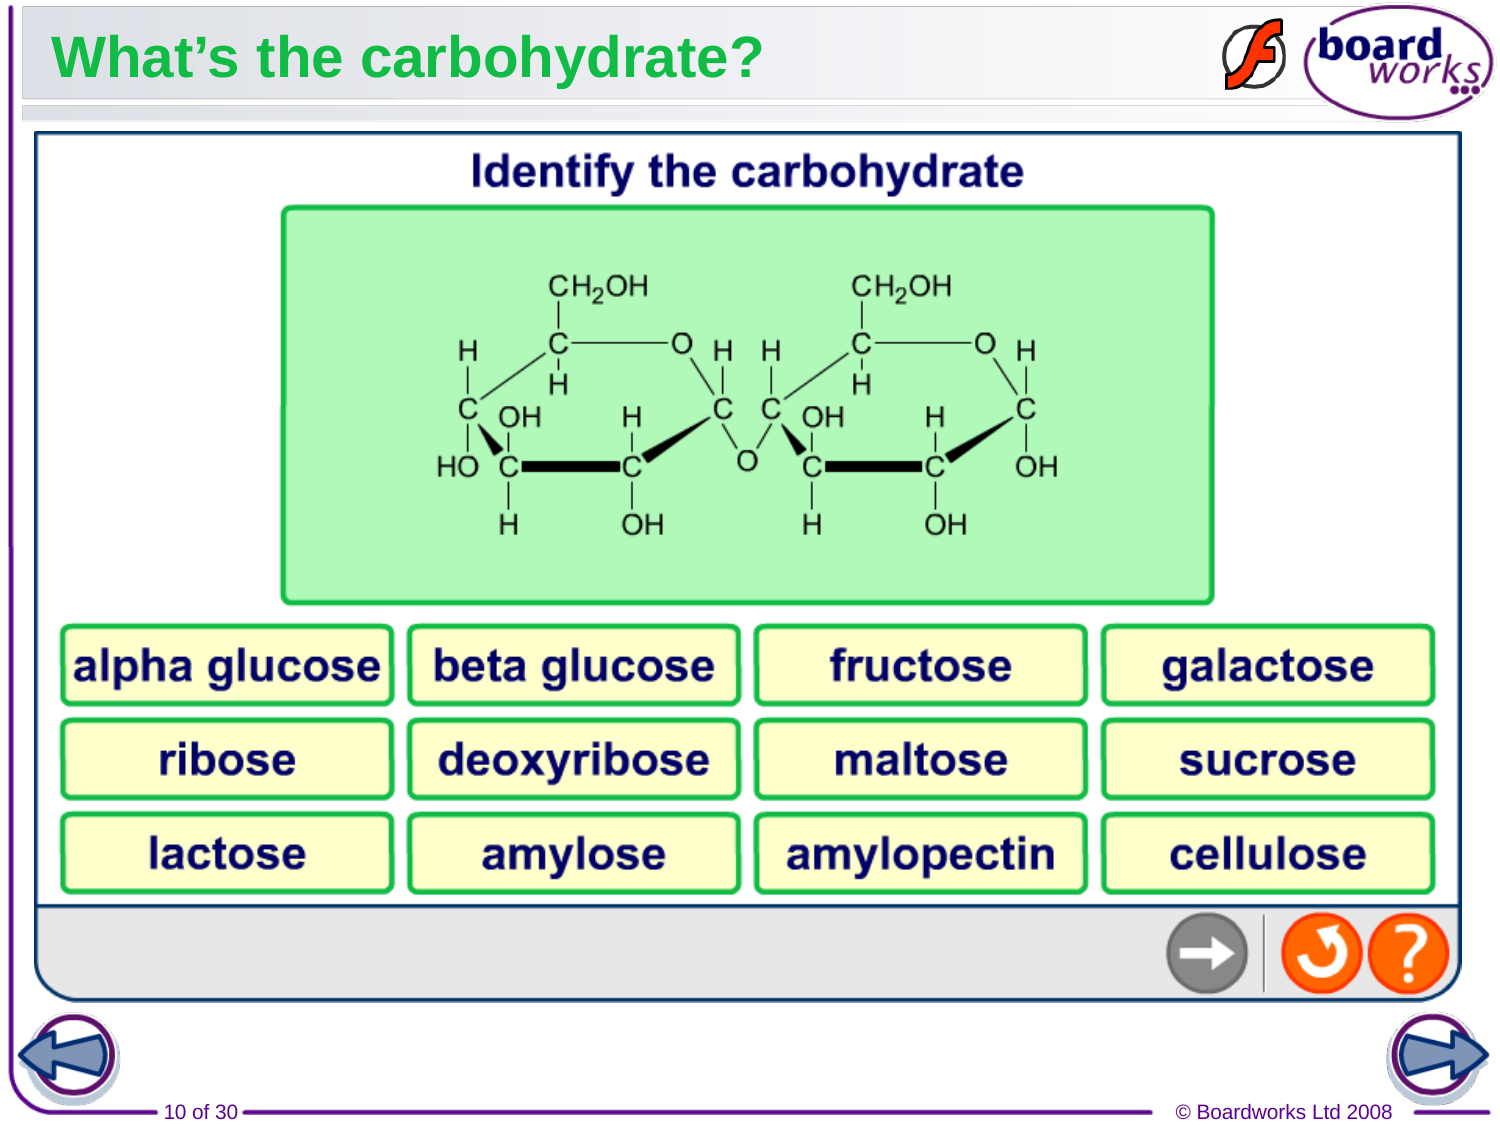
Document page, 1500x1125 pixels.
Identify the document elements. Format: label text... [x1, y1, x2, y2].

title What’s the carbohydrate? [36, 8, 1225, 99]
picture [0, 0, 1500, 1125]
